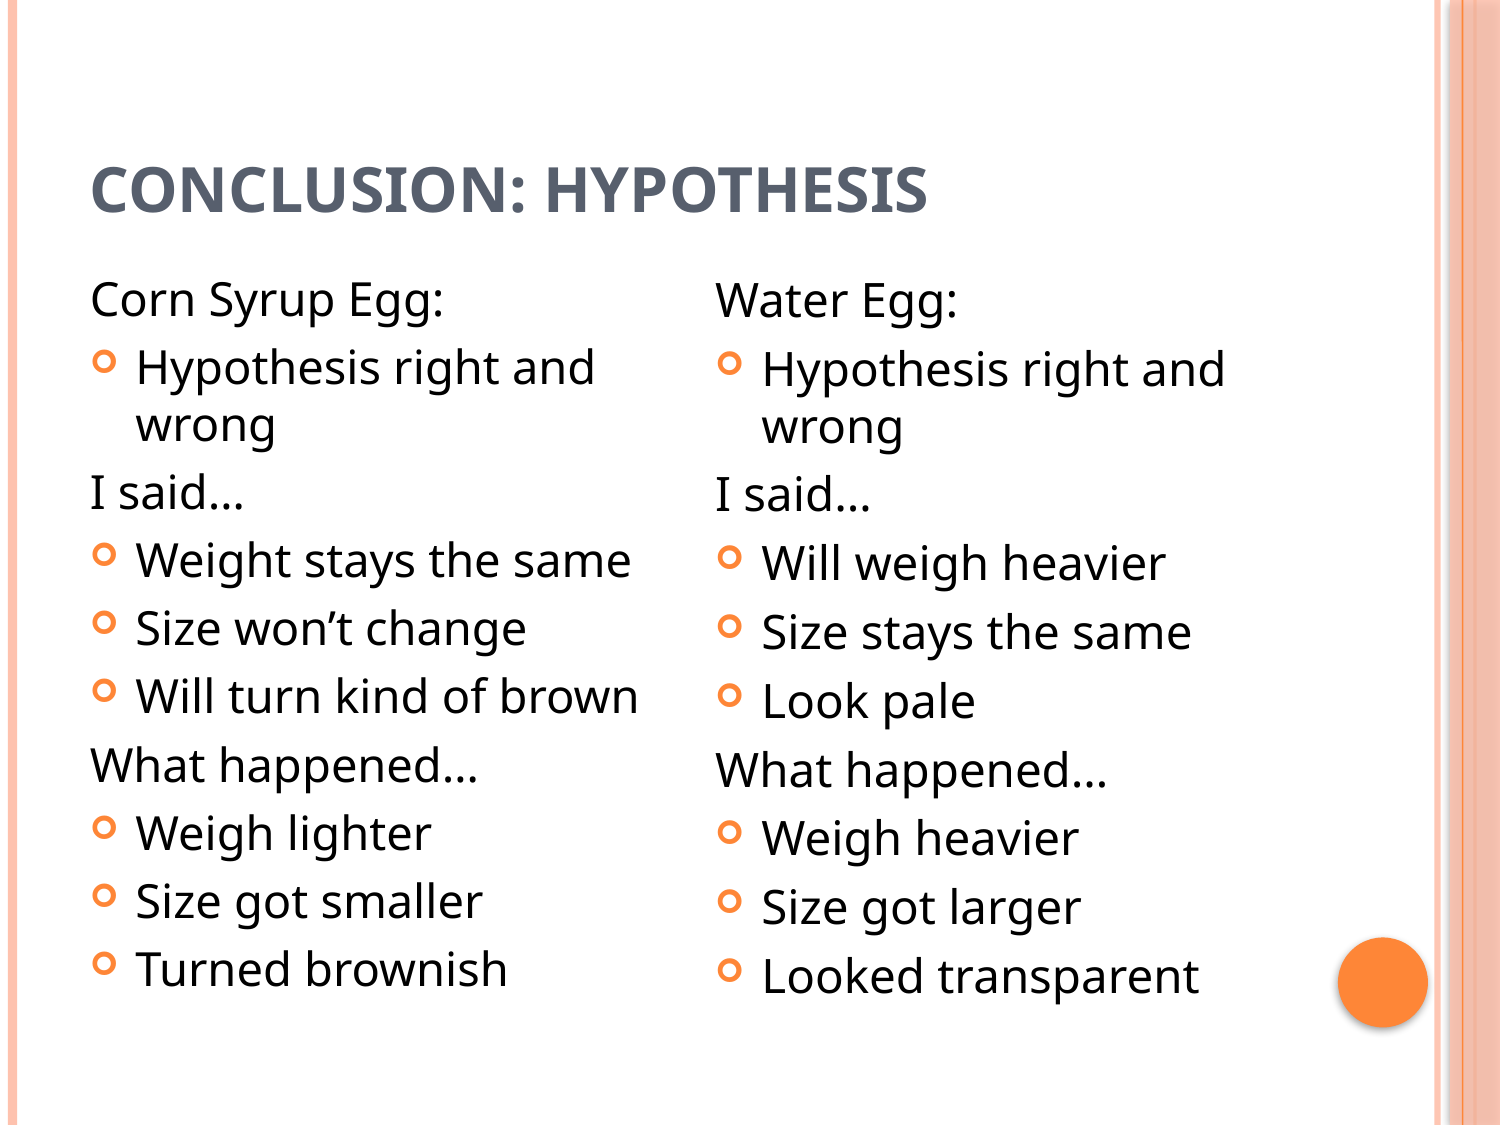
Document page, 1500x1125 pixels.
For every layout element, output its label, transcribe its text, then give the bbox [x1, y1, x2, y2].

list Water Egg: Hypothesis right and wrong I said… Will weigh heavier Size stays the same Look pale What happened… Weigh heavier Size got larger Looked transparent [700, 262, 1301, 1013]
list Corn Syrup Egg: Hypothesis right and wrong I said… Weight stays the same Size won’t change Will turn kind of brown What happened… Weigh lighter Size got smaller Turned brownish [75, 262, 675, 1013]
title Conclusion: Hypothesis [75, 45, 1300, 233]
